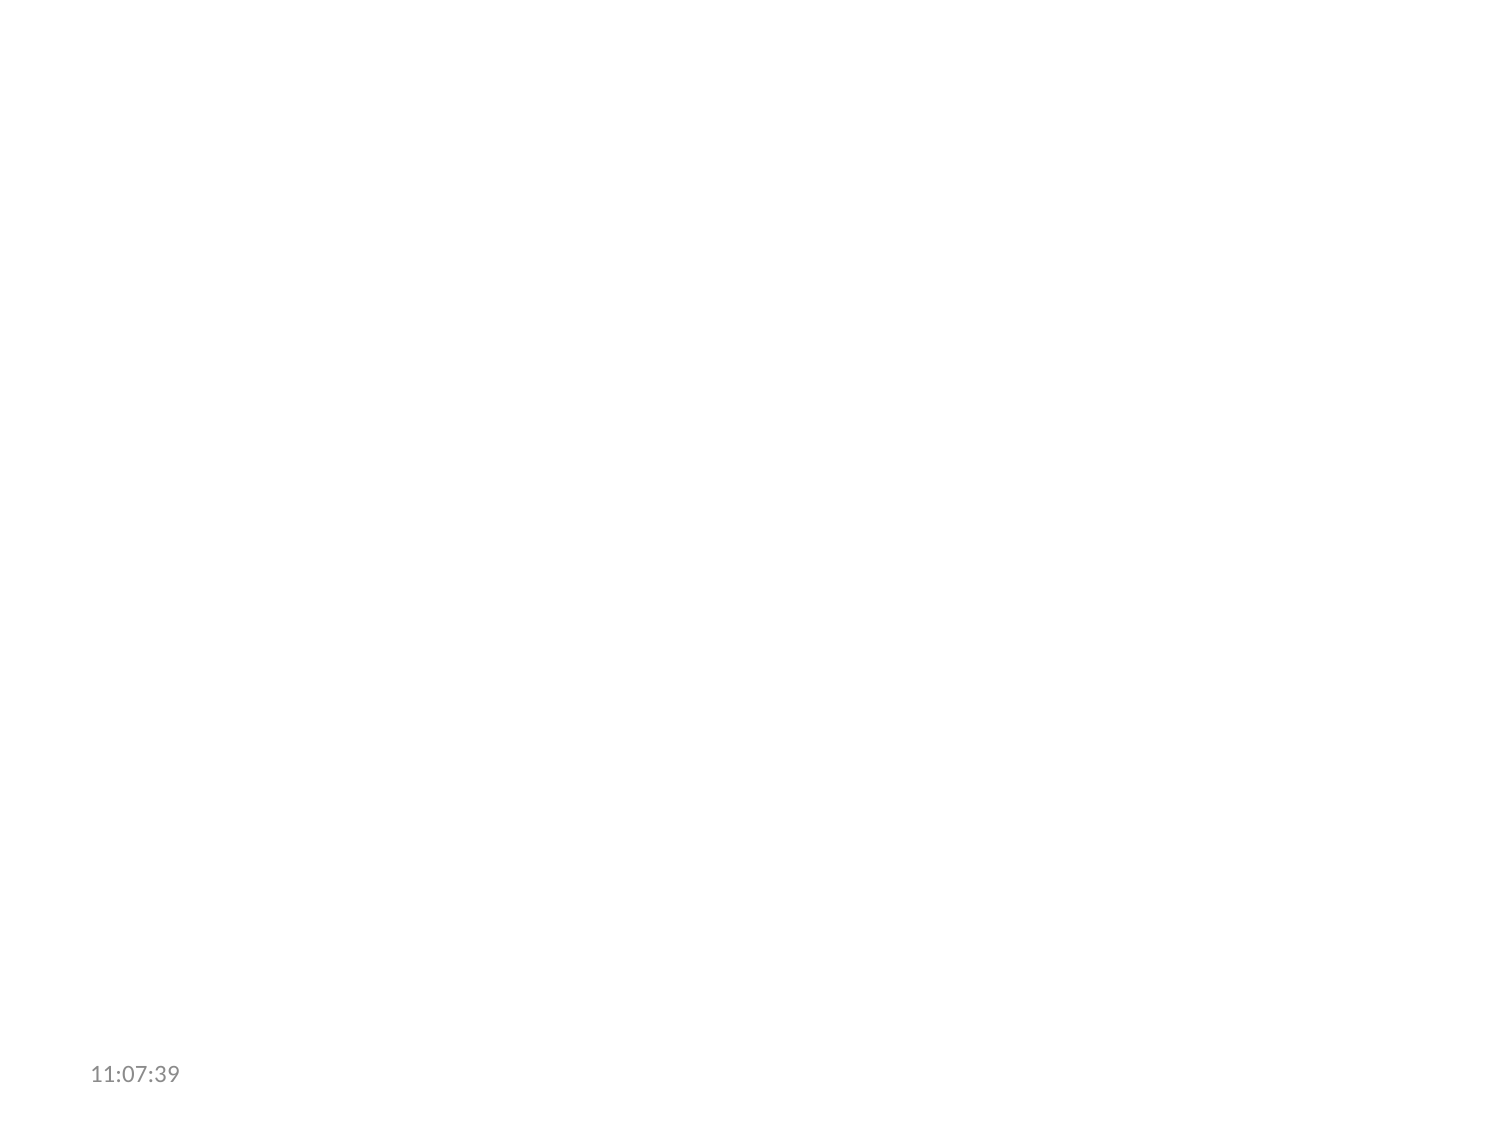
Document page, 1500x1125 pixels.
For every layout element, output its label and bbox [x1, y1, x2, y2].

slide_number [75, 1042, 425, 1103]
